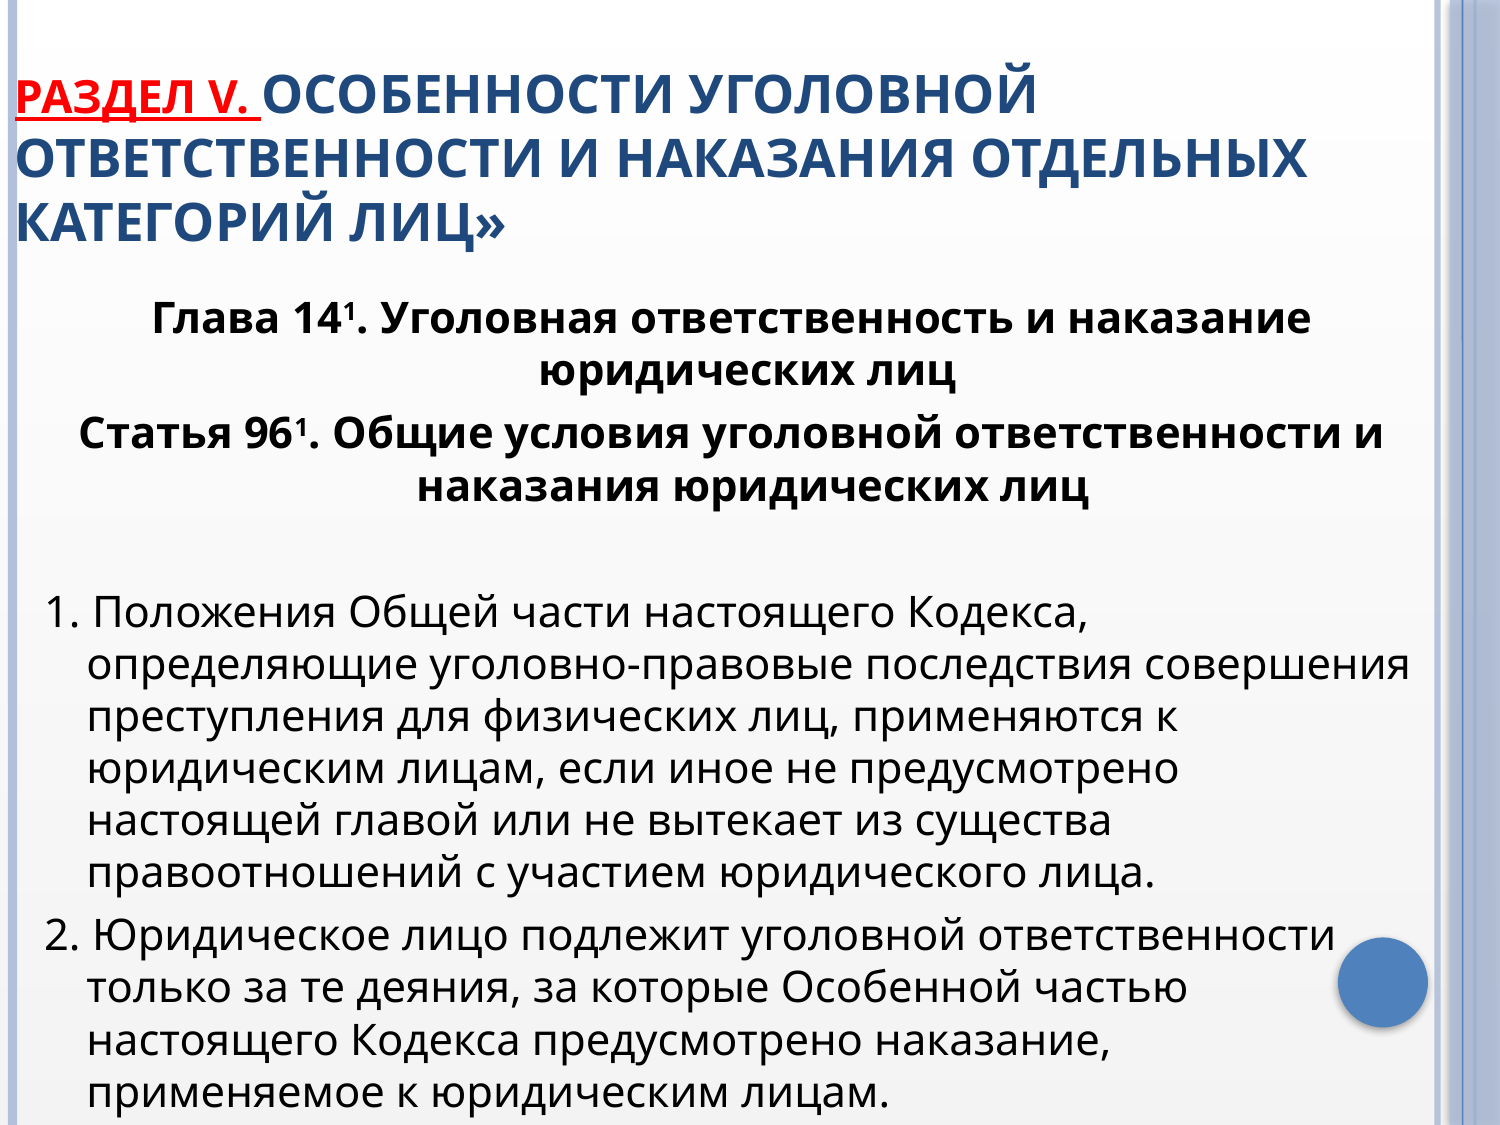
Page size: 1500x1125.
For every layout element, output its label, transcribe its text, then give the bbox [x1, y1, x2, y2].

title Раздел V. Особенности уголовной ответственности и наказания отдельных категорий лиц» [0, 0, 1436, 315]
list Глава 141. Уголовная ответственность и наказание юридических лиц Статья 961. Общие условия уголовной ответственности и наказания юридических лиц 1. Положения Общей части настоящего Кодекса, определяющие уголовно-правовые последствия совершения преступления для физических лиц, применяются к юридическим лицам, если иное не предусмотрено настоящей главой или не вытекает из существа правоотношений с участием юридического лица. 2. Юридическое лицо подлежит уголовной ответственности только за те деяния, за которые Особенной частью настоящего Кодекса предусмотрено наказание, применяемое к юридическим лицам. [29, 219, 1436, 1125]
